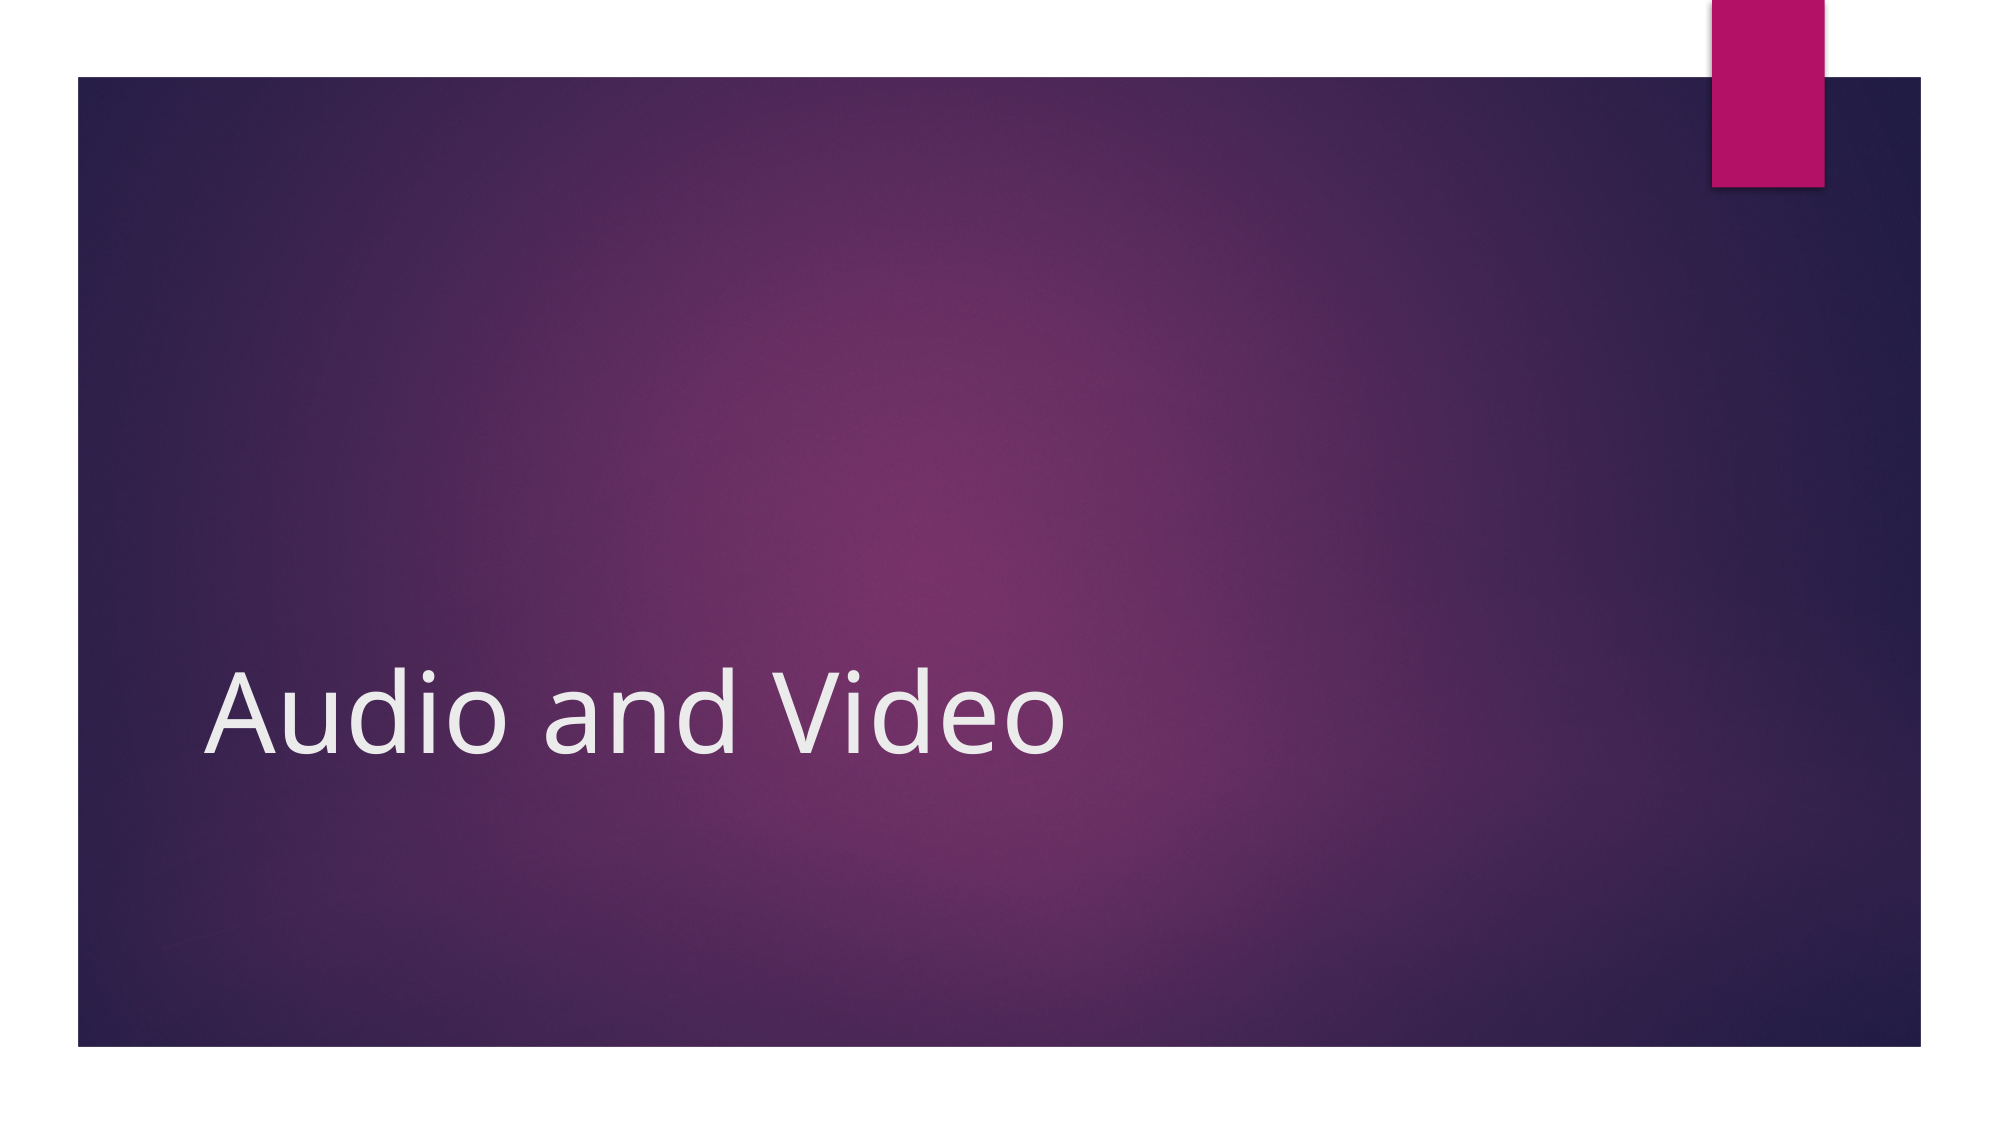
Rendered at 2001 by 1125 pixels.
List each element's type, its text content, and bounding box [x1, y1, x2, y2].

title Audio and Video [189, 344, 1638, 784]
